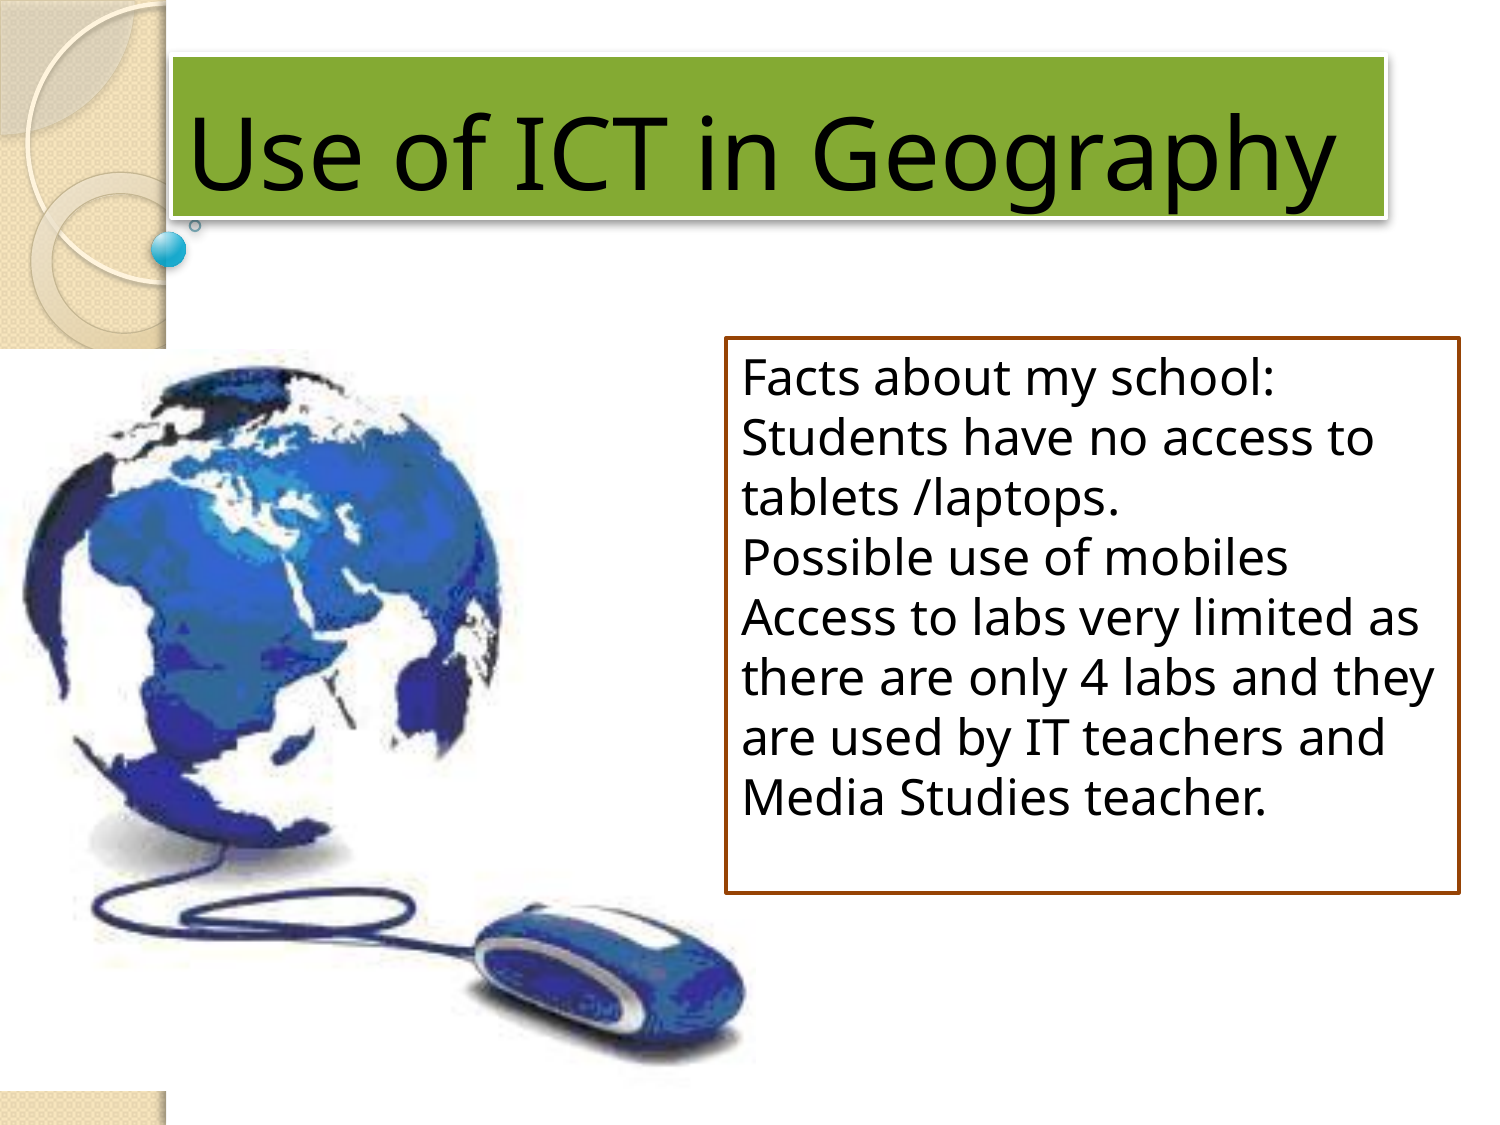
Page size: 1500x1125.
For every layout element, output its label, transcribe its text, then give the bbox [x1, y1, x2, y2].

title Use of ICT in Geography [169, 52, 1388, 220]
picture [0, 349, 757, 1092]
text_box Facts about my school: Students have no access to tablets /laptops. Possible use of mobiles Access to labs very limited as there are only 4 labs and they are used by IT teachers and Media Studies teacher. [724, 336, 1461, 895]
